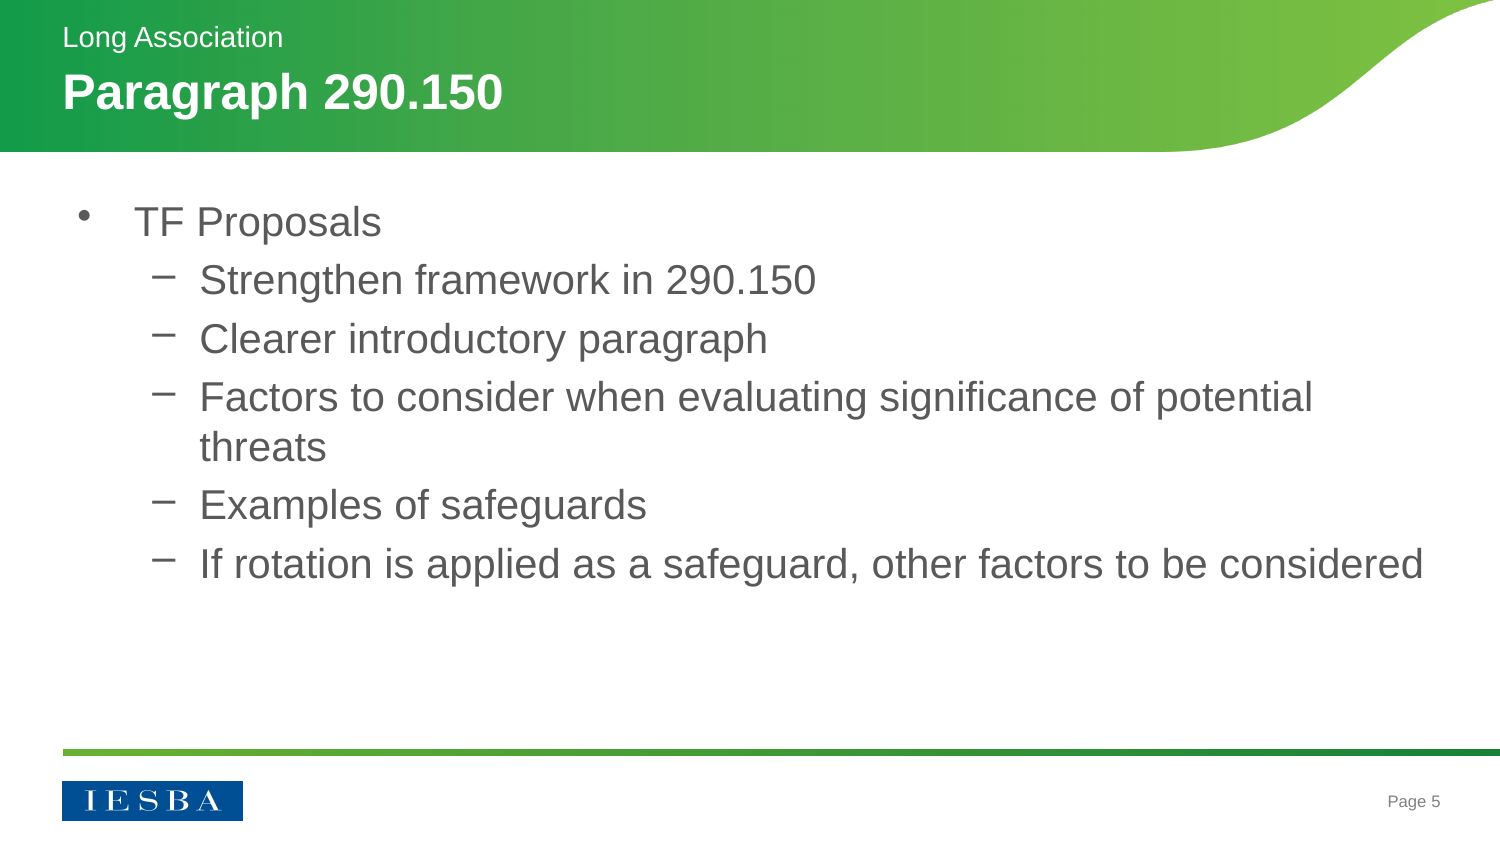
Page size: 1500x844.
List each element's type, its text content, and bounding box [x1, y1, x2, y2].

picture [0, 0, 1497, 152]
picture [62, 781, 243, 821]
title Paragraph 290.150 [62, 56, 1300, 122]
subtitle Long Association [62, 18, 500, 47]
list TF Proposals Strengthen framework in 290.150 Clearer introductory paragraph Factors to consider when evaluating significance of potential threats Examples of safeguards If rotation is applied as a safeguard, other factors to be considered [62, 187, 1450, 694]
